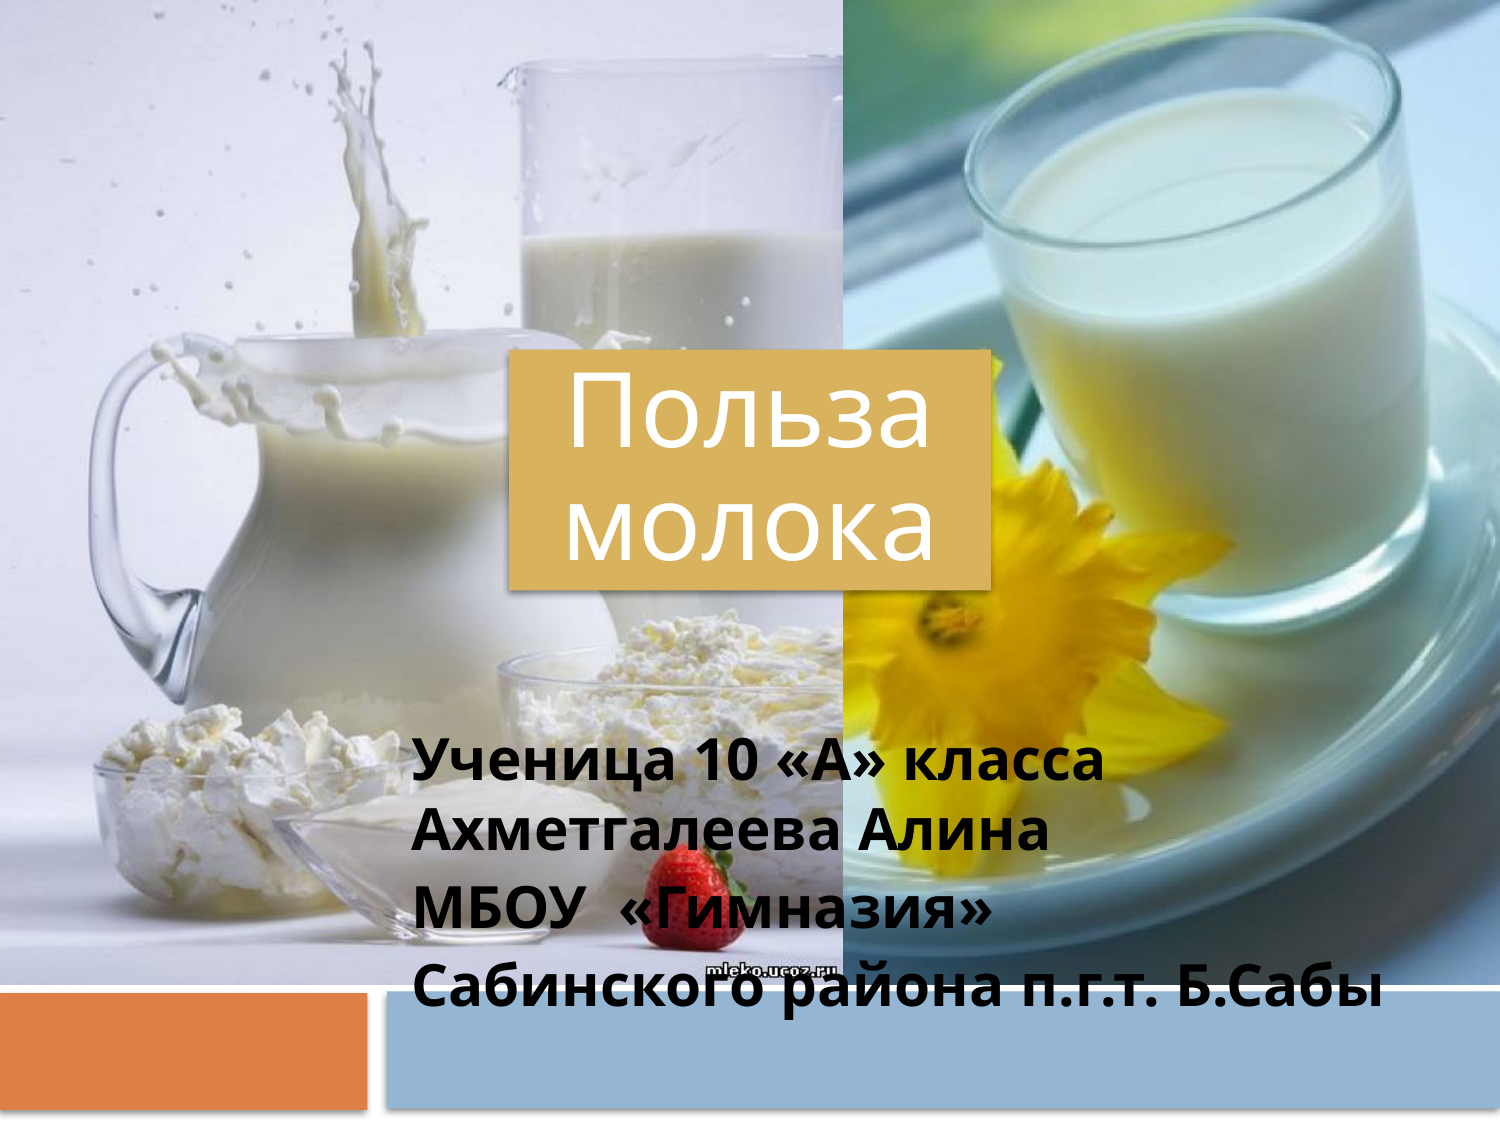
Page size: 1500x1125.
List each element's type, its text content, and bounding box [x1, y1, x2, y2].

picture [0, 0, 1500, 985]
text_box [112, 349, 1388, 591]
subtitle Ученица 10 «А» класса Ахметгалеева Алина МБОУ «Гимназия» Сабинского района п.г.т. Б.Сабы [396, 994, 1500, 1036]
